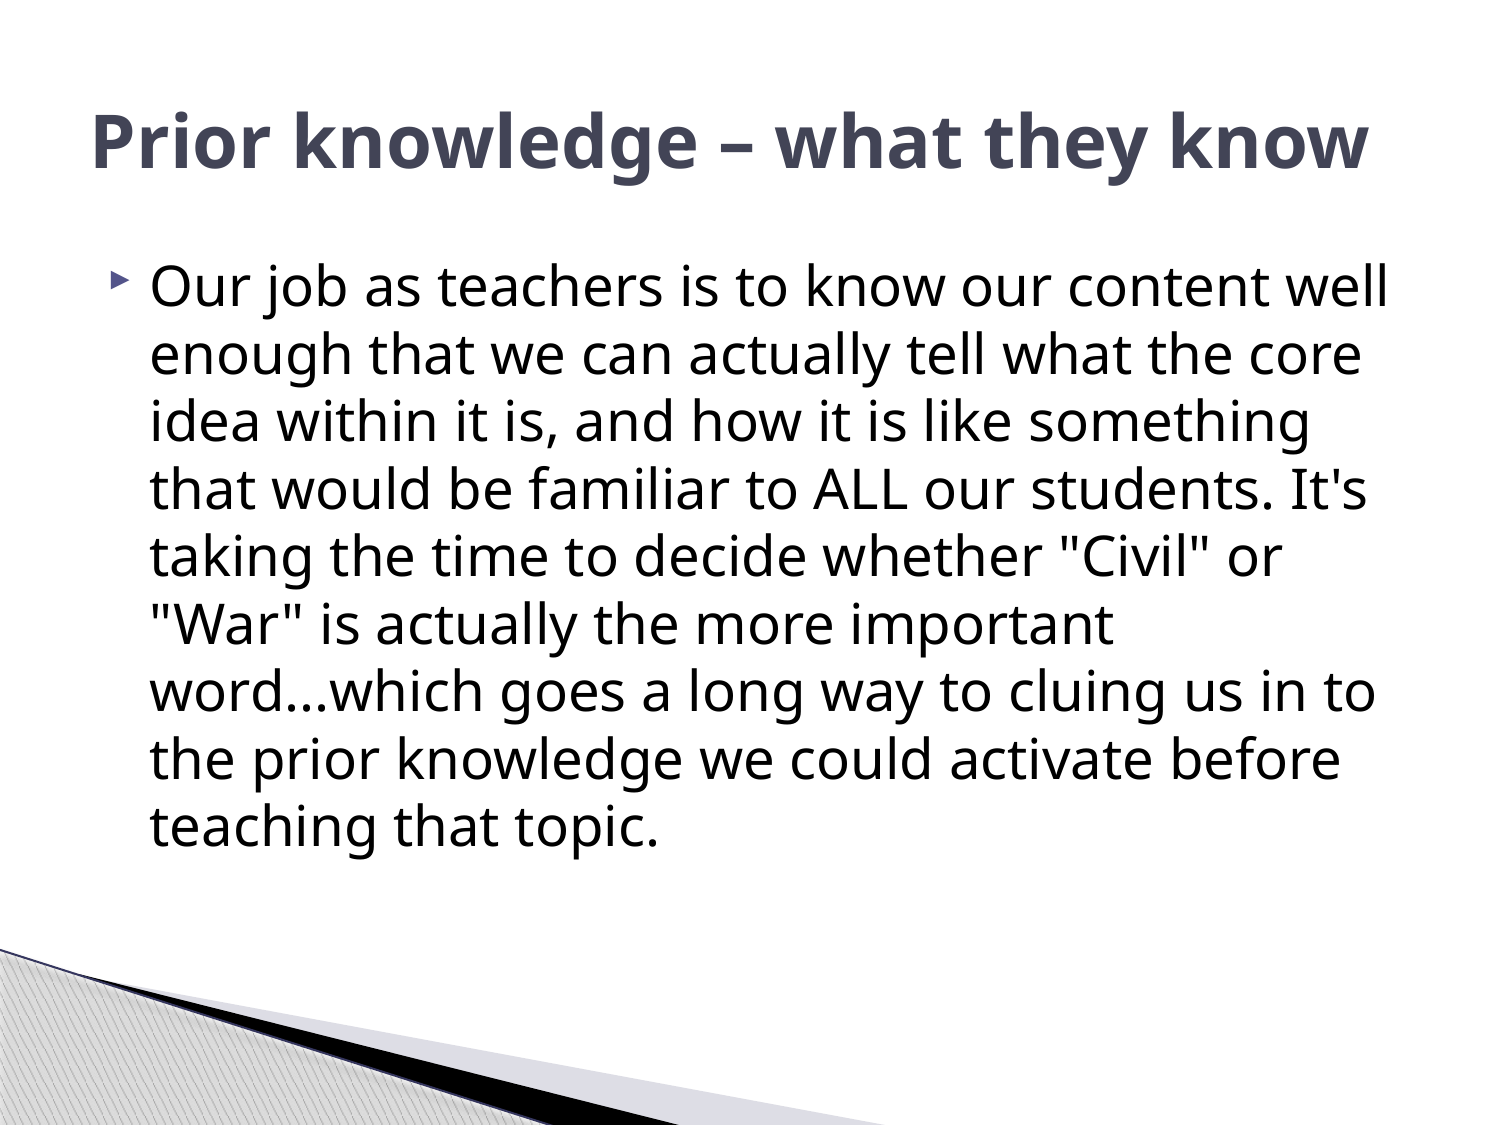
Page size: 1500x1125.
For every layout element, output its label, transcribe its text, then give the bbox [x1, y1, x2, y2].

title Prior knowledge – what they know [75, 45, 1425, 233]
list Our job as teachers is to know our content well enough that we can actually tell what the core idea within it is, and how it is like something that would be familiar to ALL our students. It's taking the time to decide whether "Civil" or "War" is actually the more important word...which goes a long way to cluing us in to the prior knowledge we could activate before teaching that topic. [75, 243, 1425, 986]
